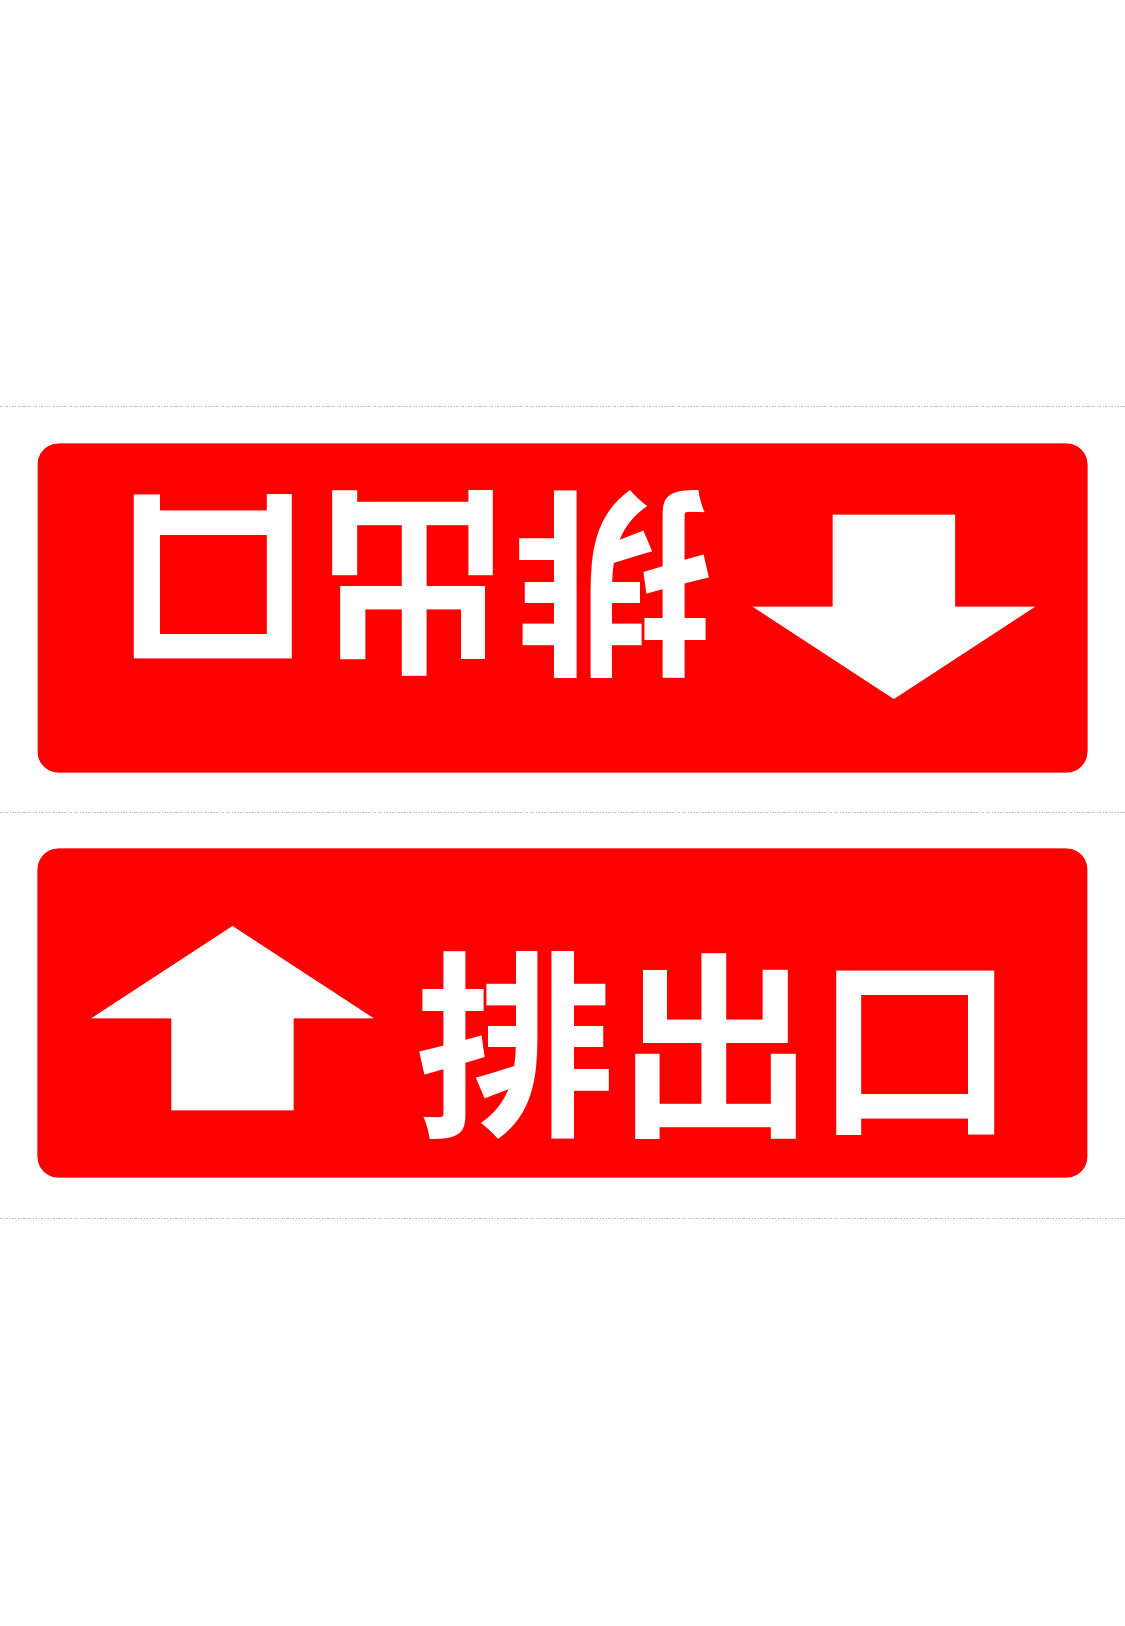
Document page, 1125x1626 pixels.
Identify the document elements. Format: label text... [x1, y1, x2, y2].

text_box 排出口 [400, 914, 1031, 1170]
text_box [36, 847, 1089, 1179]
text_box [87, 924, 378, 1112]
text_box [36, 442, 1089, 774]
text_box 排出口 [98, 461, 729, 716]
text_box [749, 513, 1039, 701]
